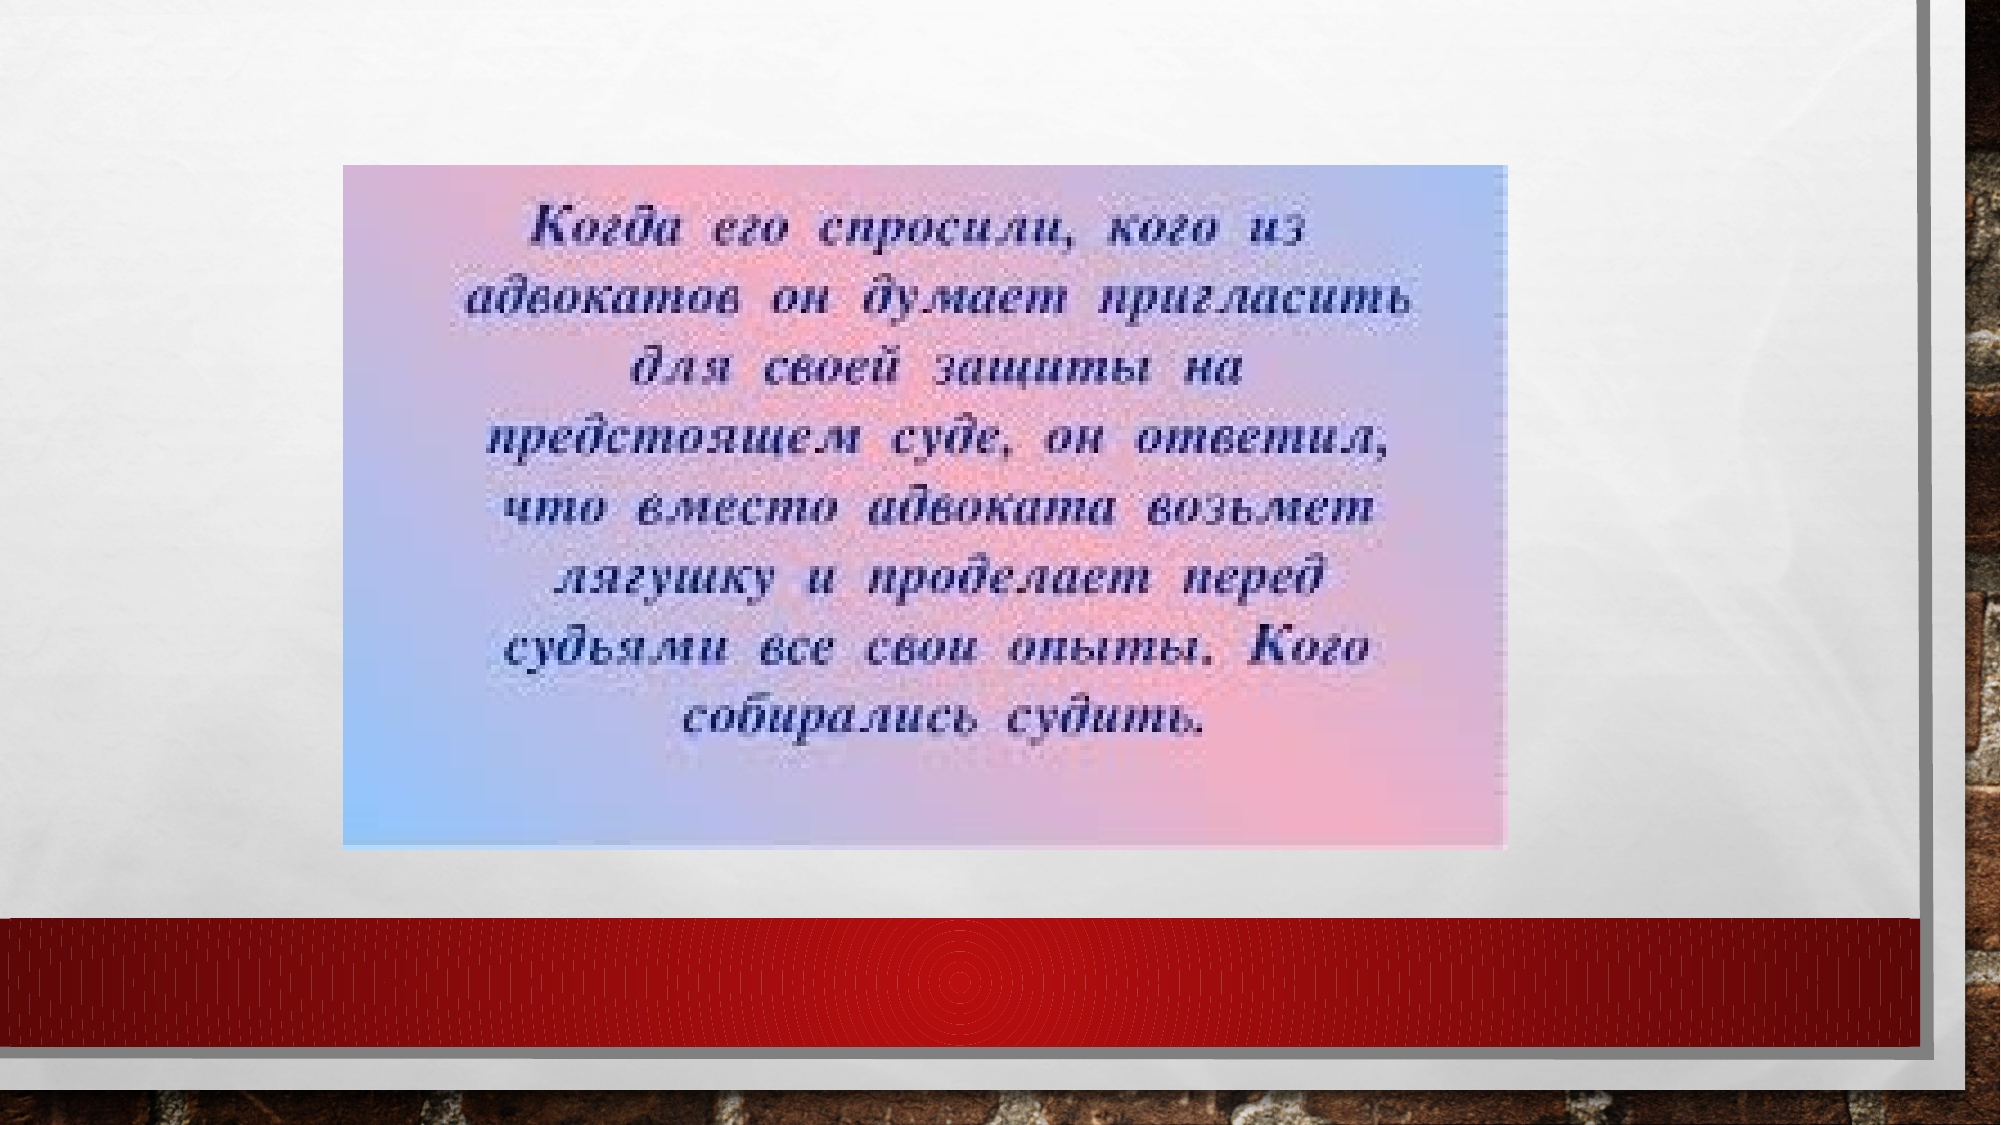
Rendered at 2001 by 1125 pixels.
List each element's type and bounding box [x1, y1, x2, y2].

list [343, 165, 1509, 850]
picture [0, 0, 2000, 1125]
